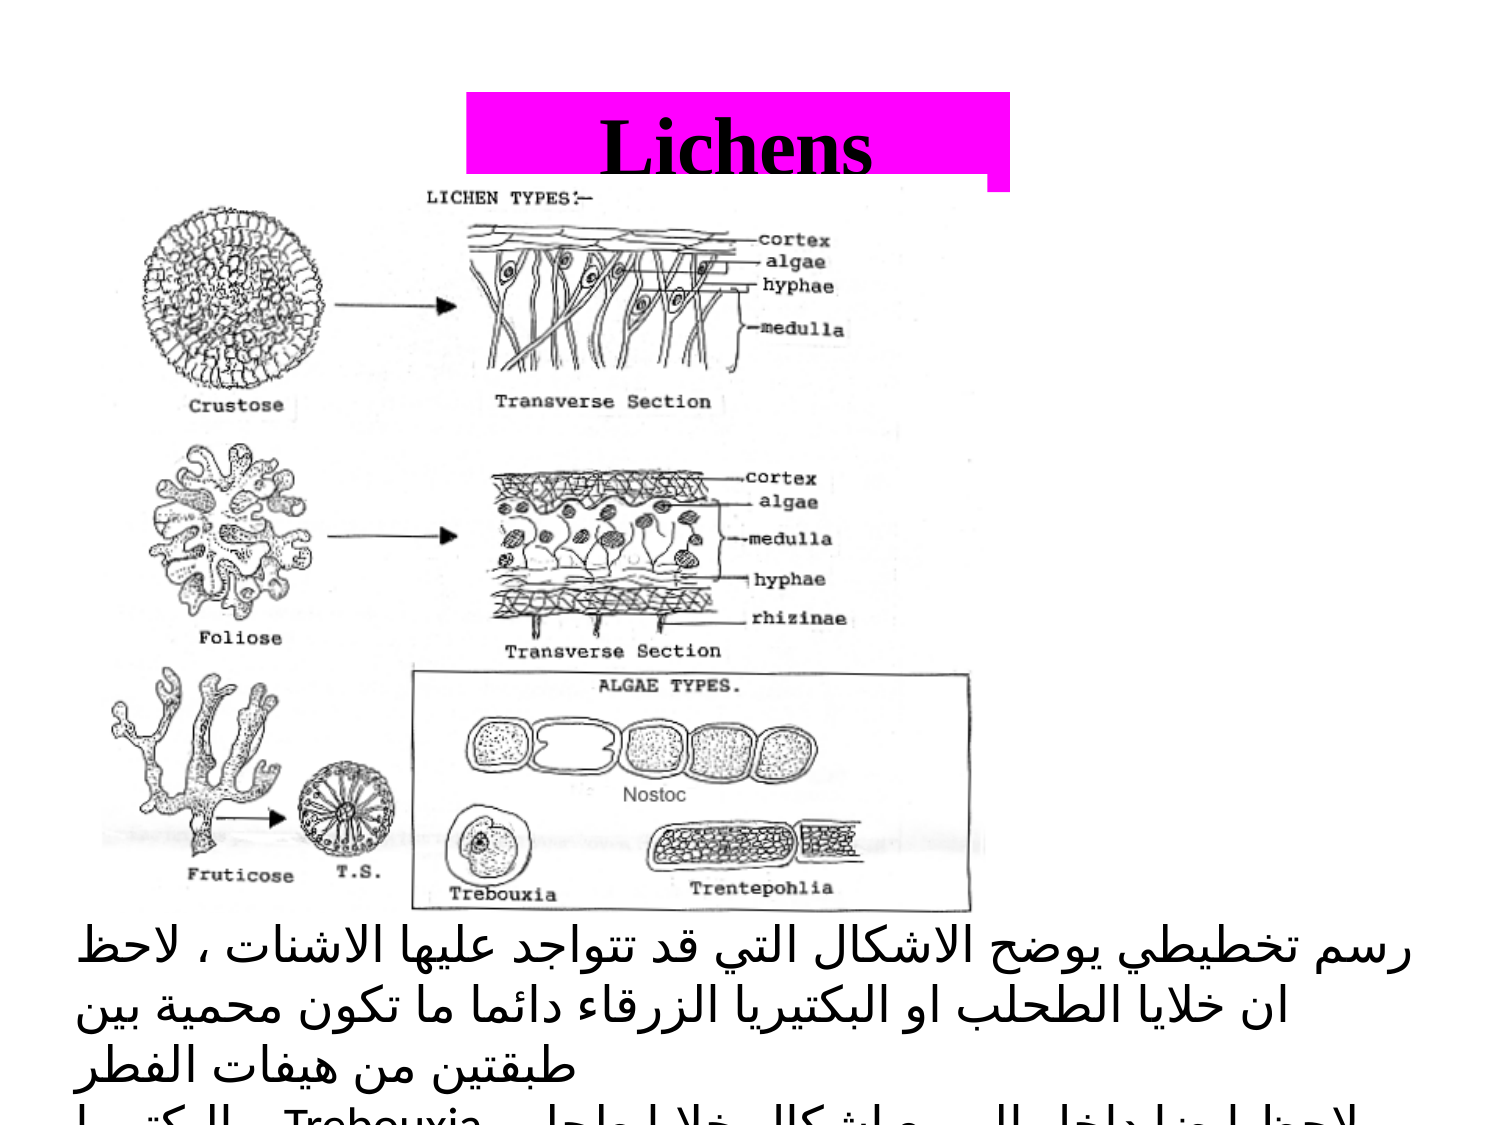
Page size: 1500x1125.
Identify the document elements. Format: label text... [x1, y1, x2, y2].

list رسم تخطيطي يوضح الاشكال التي قد تتواجد عليها الاشنات ، لاحظ ان خلايا الطحلب او البكتيريا الزرقاء دائما ما تكون محمية بين طبقتين من هيفات الفطر لاحظ ايضا داخل المربع اشكال خلايا طحلب Trebouxia و البكتيريا الزرقاء Nostoc [75, 912, 1446, 1095]
text_box Lichens [466, 92, 1010, 193]
picture [99, 174, 988, 913]
